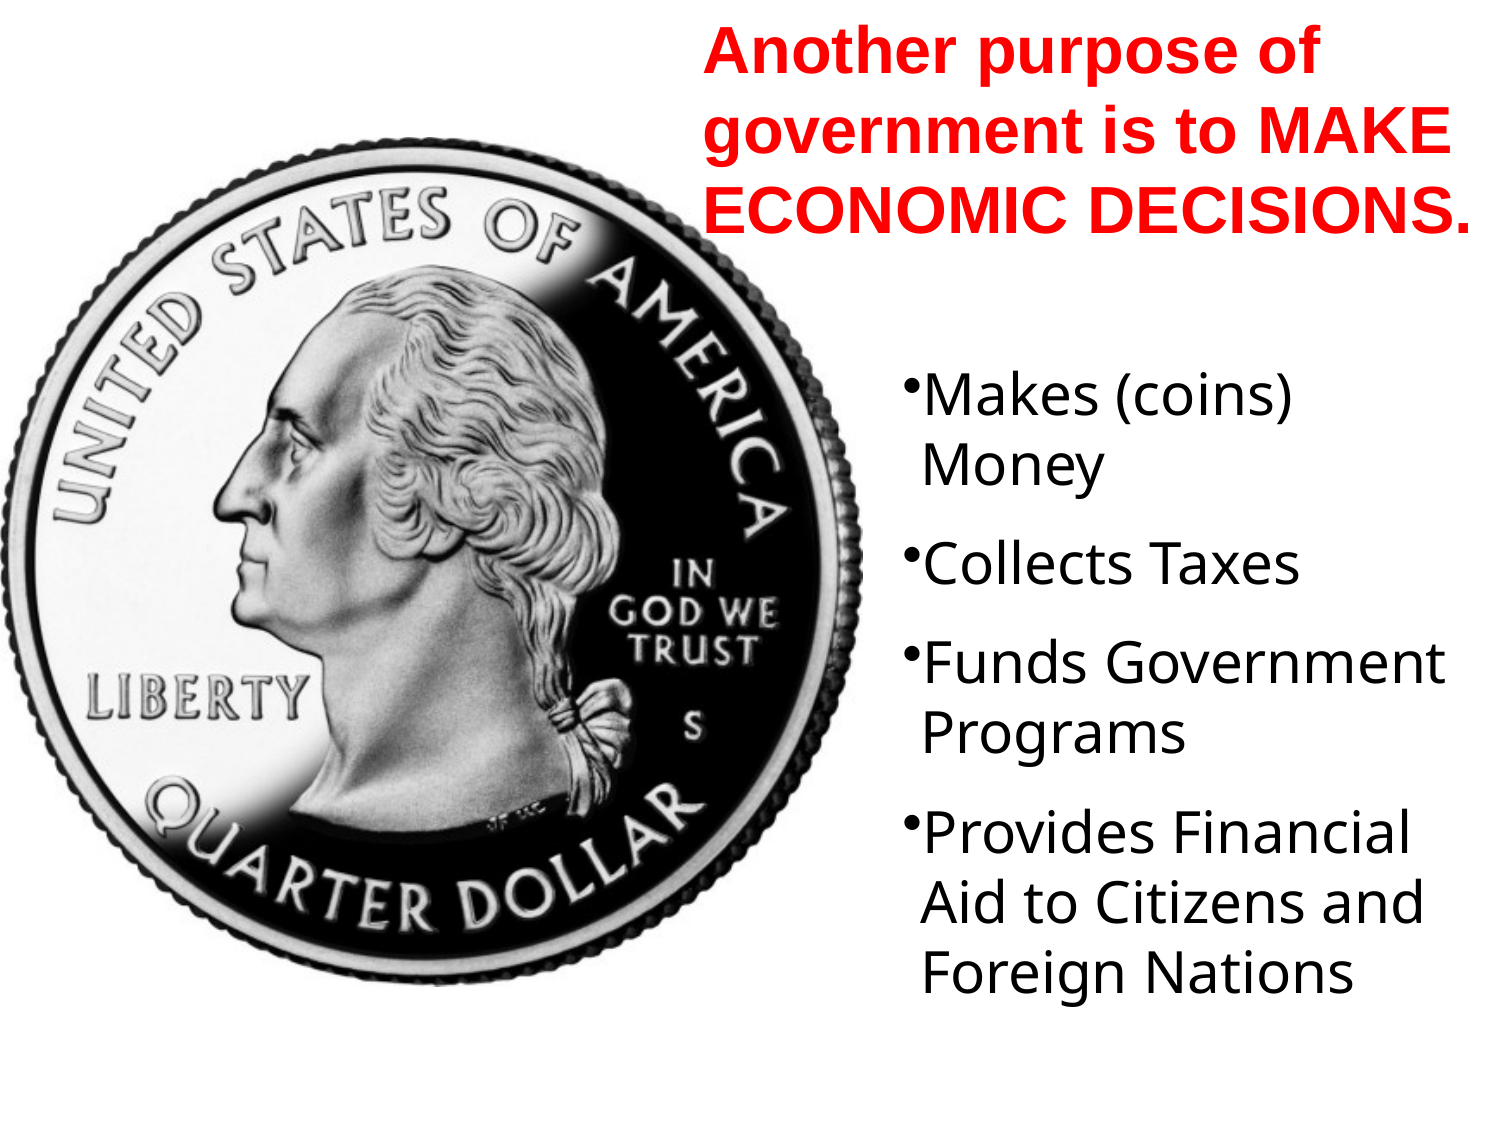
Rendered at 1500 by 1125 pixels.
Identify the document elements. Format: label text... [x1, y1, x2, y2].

text_box Another purpose of government is to MAKE ECONOMIC DECISIONS. [687, 0, 1500, 255]
picture [0, 137, 863, 987]
text_box Makes (coins) Money Collects Taxes Funds Government Programs Provides Financial Aid to Citizens and Foreign Nations [887, 349, 1463, 1013]
